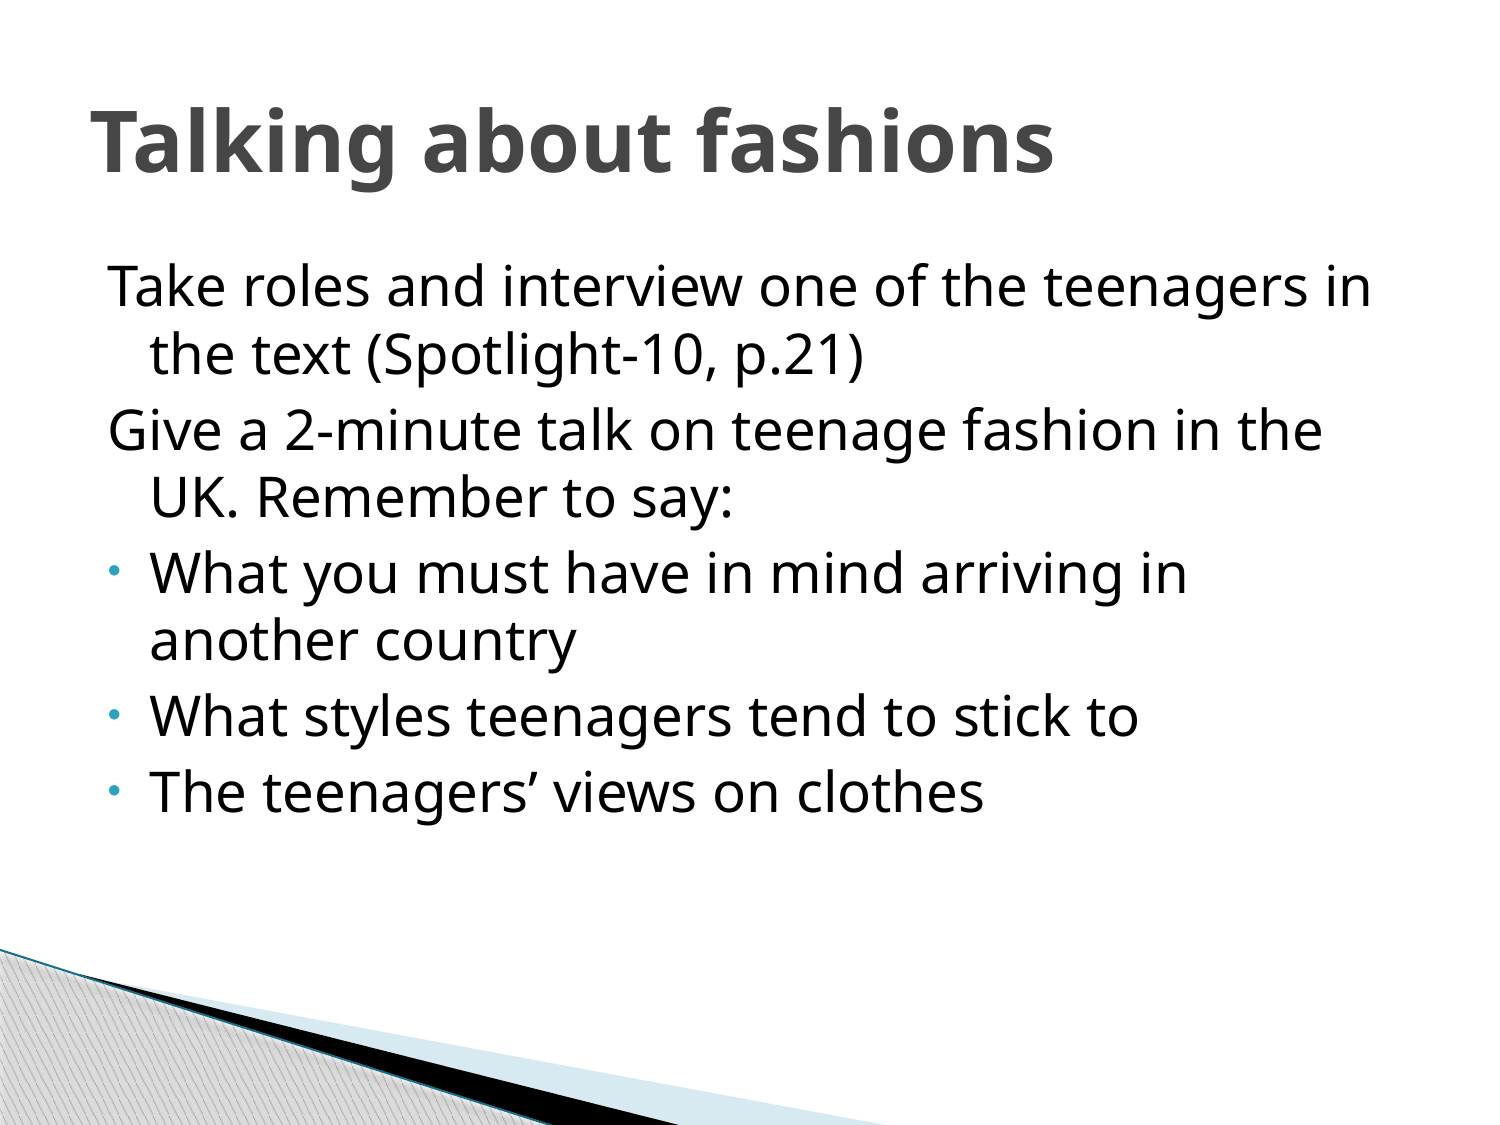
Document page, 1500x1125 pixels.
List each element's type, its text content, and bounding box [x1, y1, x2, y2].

title Talking about fashions [75, 45, 1425, 233]
list Take roles and interview one of the teenagers in the text (Spotlight-10, p.21) Give a 2-minute talk on teenage fashion in the UK. Remember to say: What you must have in mind arriving in another country What styles teenagers tend to stick to The teenagers’ views on clothes [75, 243, 1425, 986]
